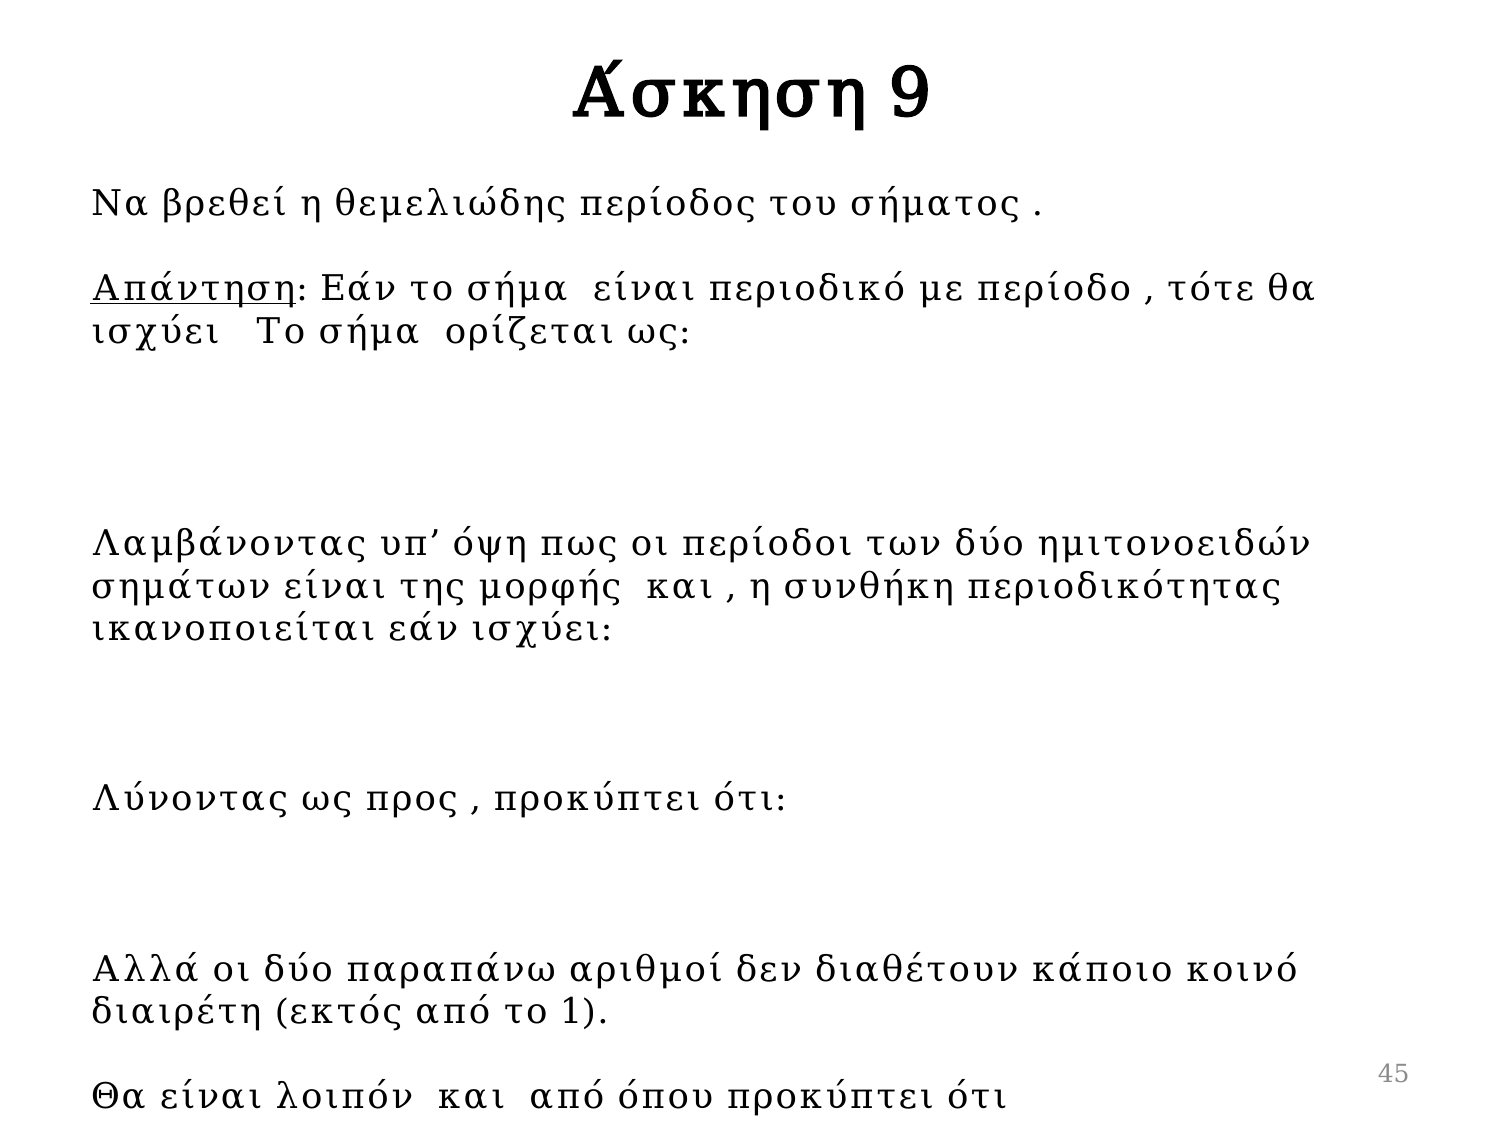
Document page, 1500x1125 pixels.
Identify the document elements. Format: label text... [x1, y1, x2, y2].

title Άσκηση 9 [75, 19, 1425, 159]
slide_number 45 [1222, 1042, 1425, 1103]
